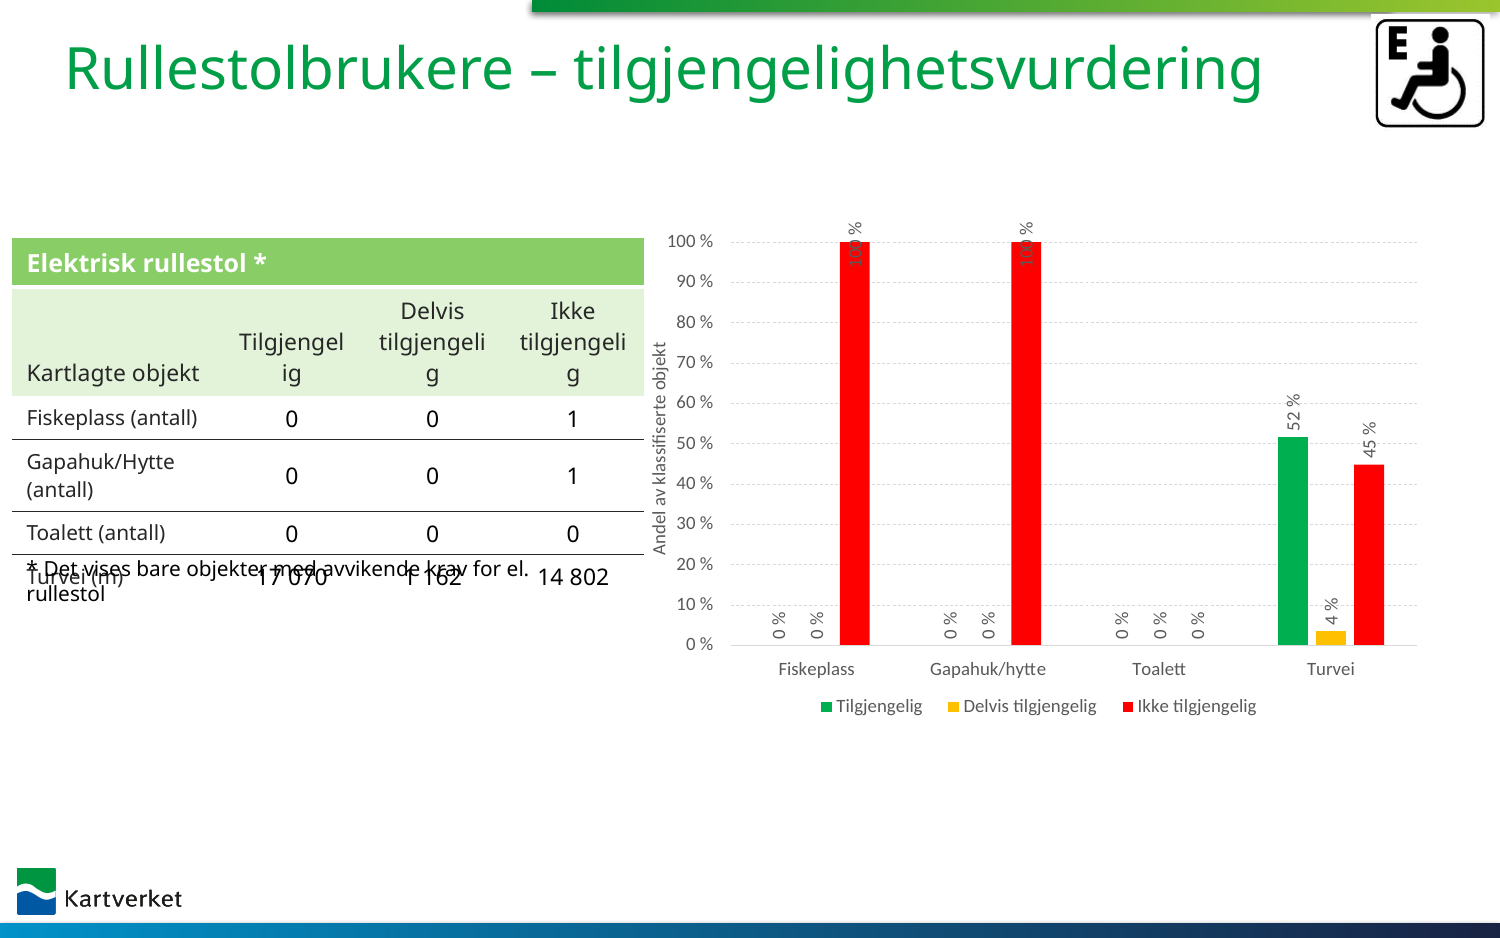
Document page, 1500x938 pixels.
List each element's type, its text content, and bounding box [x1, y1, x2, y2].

text_box Rullestolbrukere – tilgjengelighetsvurdering [49, 12, 1372, 109]
table_header Elektrisk rullestol * [12, 238, 638, 285]
table_cell Delvis tilgjengelig [362, 289, 503, 396]
table_cell Kartlagte objekt [12, 289, 222, 396]
table_cell 0 [503, 512, 638, 554]
table_cell 14 802 [597, 555, 638, 598]
table_cell 0 [362, 440, 503, 511]
table_cell 0 [222, 512, 362, 548]
table_cell Fiskeplass (antall) [12, 396, 222, 439]
table_cell Gapahuk/Hytte (antall) [12, 440, 222, 511]
table_cell 0 [362, 396, 503, 439]
table_cell 0 [362, 512, 503, 548]
picture [643, 218, 1428, 728]
table_cell Ikke tilgjengelig [503, 289, 638, 396]
table_cell 0 [222, 396, 362, 439]
table_cell Tilgjengelig [222, 289, 362, 396]
table_cell 1 [503, 396, 638, 439]
table_cell Toalett (antall) [12, 512, 222, 548]
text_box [1371, 13, 1491, 133]
table_cell 0 [222, 440, 362, 511]
table_cell 1 [503, 440, 638, 511]
text_box * Det vises bare objekter med avvikende krav for el. rullestol [11, 548, 597, 613]
